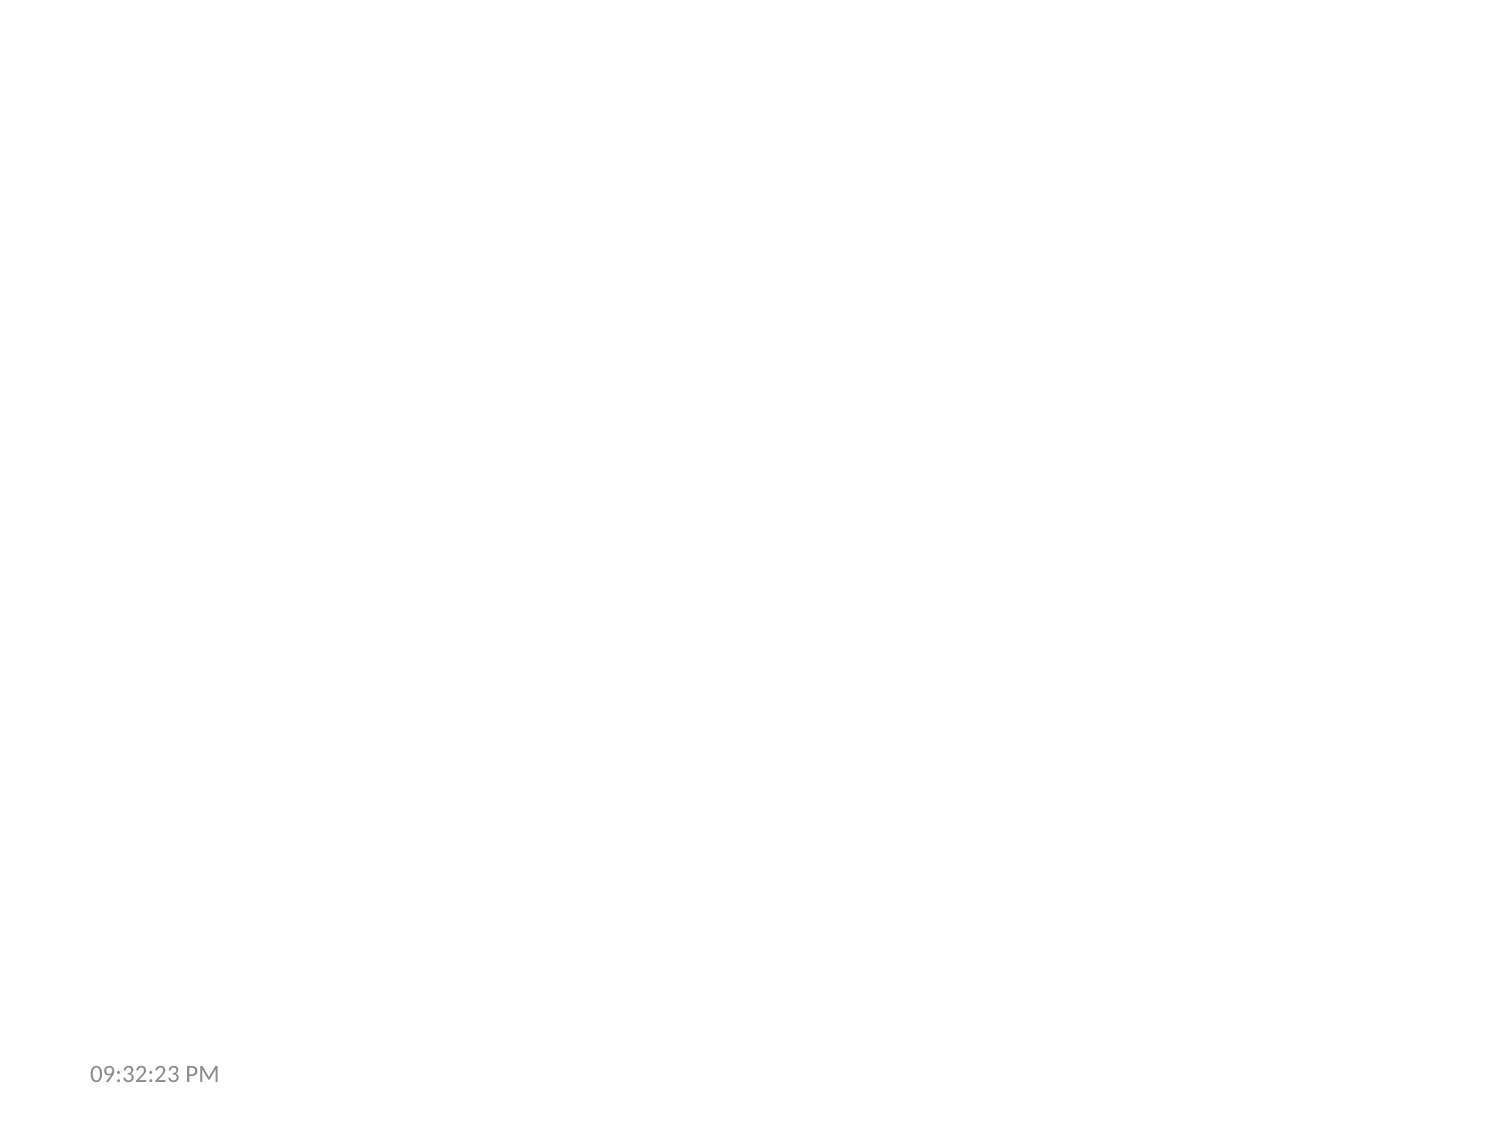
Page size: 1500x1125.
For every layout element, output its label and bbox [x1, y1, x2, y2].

slide_number [75, 1042, 425, 1103]
